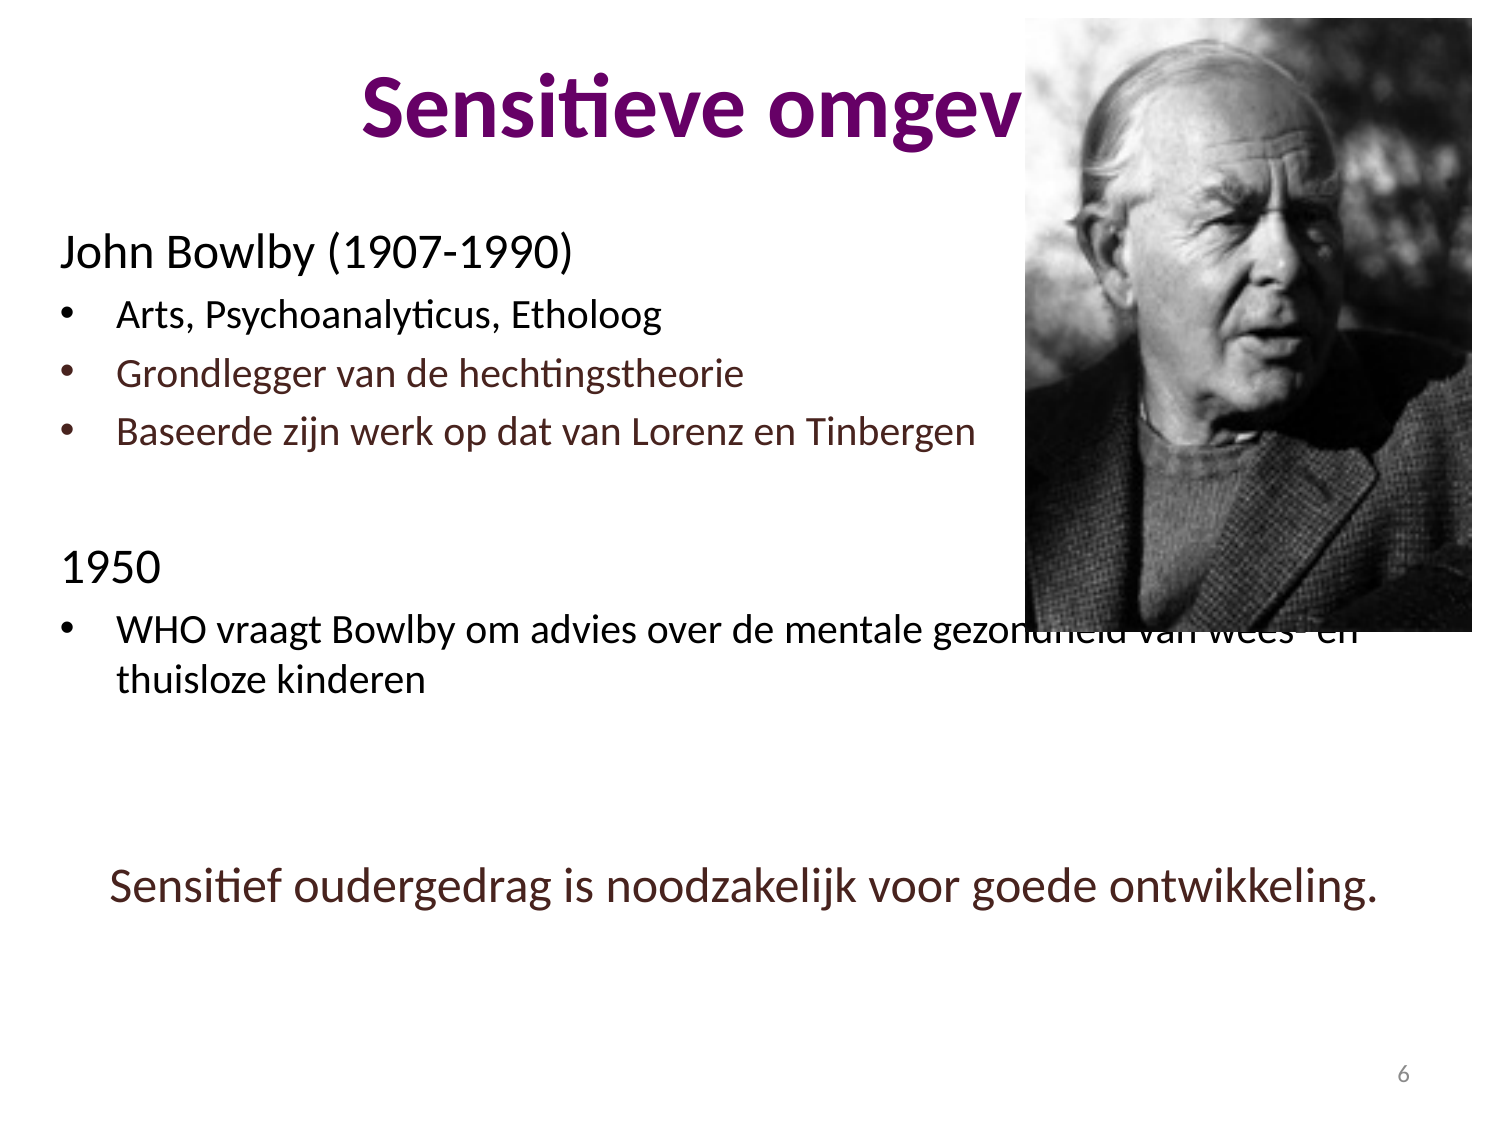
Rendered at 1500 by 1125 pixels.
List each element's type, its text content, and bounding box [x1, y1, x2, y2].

picture [1024, 18, 1472, 632]
slide_number 6 [1074, 1042, 1425, 1103]
title Sensitieve omgeving [45, 37, 1019, 164]
list John Bowlby (1907-1990) Arts, Psychoanalyticus, Etholoog Grondlegger van de hechtingstheorie Baseerde zijn werk op dat van Lorenz en Tinbergen 1950 WHO vraagt Bowlby om advies over de mentale gezondheid van wees- en thuisloze kinderen Sensitief oudergedrag is noodzakelijk voor goede ontwikkeling. [44, 211, 1455, 1021]
